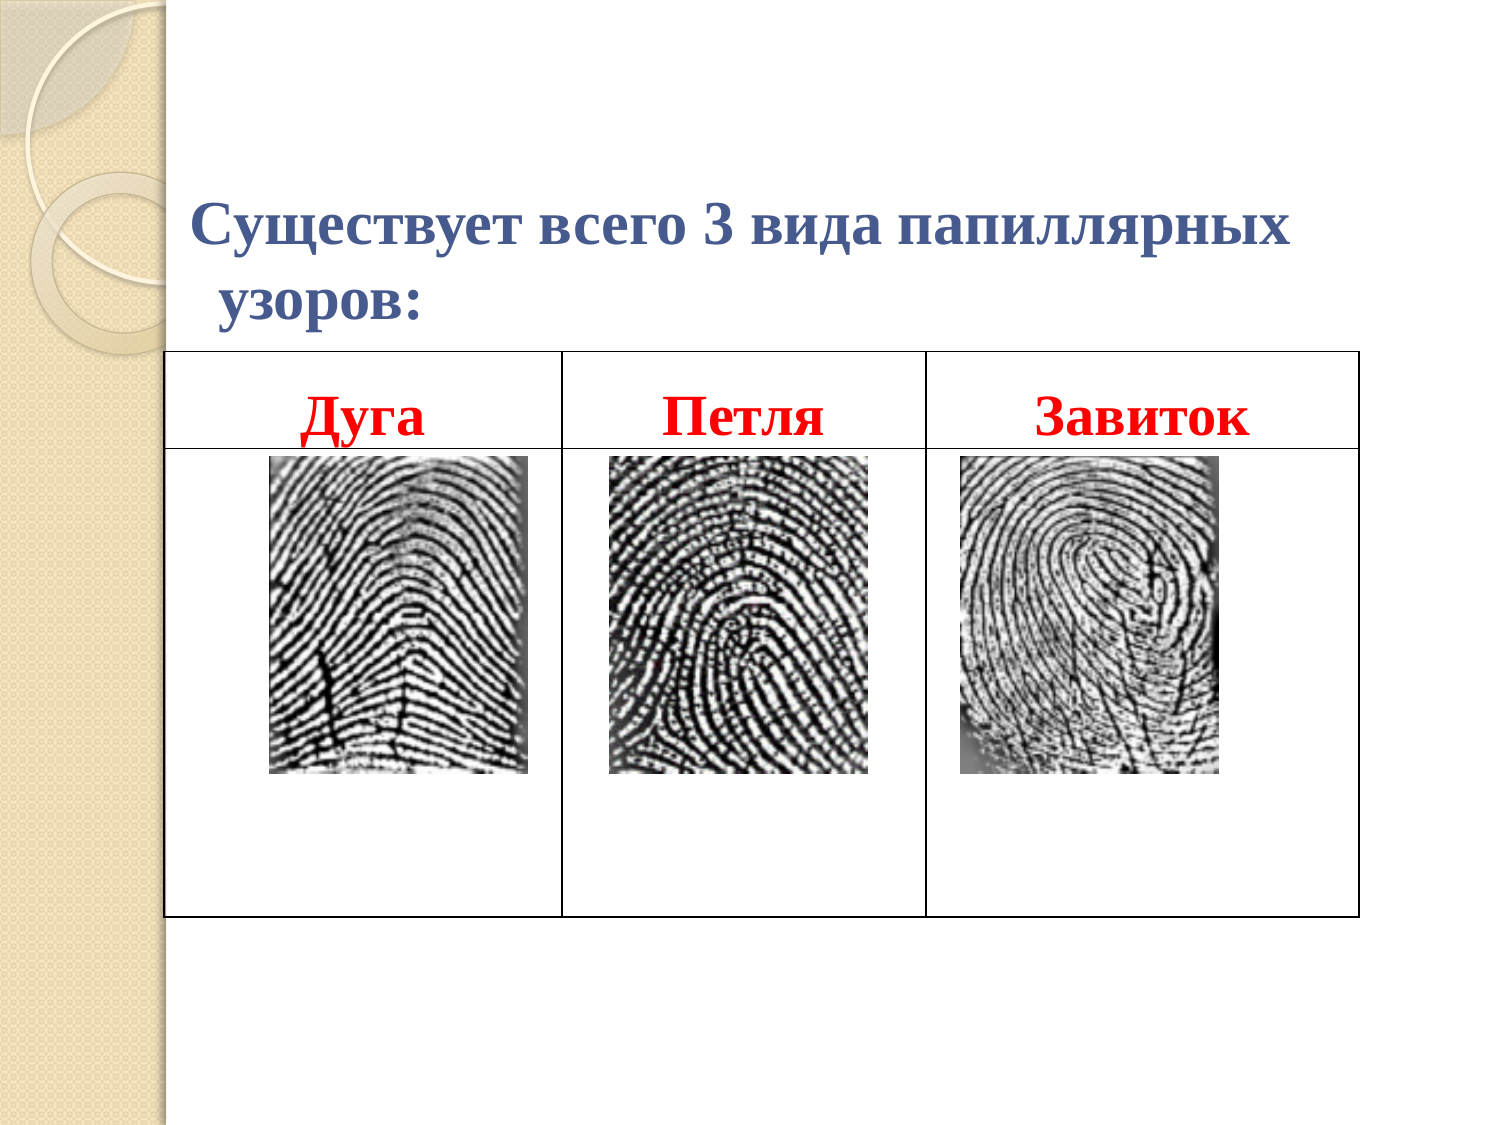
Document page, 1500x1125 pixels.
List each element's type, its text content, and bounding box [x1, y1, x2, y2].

table_header Петля [563, 352, 925, 448]
table_cell [165, 449, 561, 916]
table_cell [563, 449, 925, 916]
picture [960, 456, 1219, 774]
table_cell [927, 449, 1358, 916]
list Существует всего 3 вида папиллярных узоров: [23, 82, 1500, 1000]
table_header Завиток [927, 352, 1358, 448]
table_header Дуга [165, 352, 561, 448]
picture [609, 456, 868, 774]
picture [269, 456, 528, 774]
